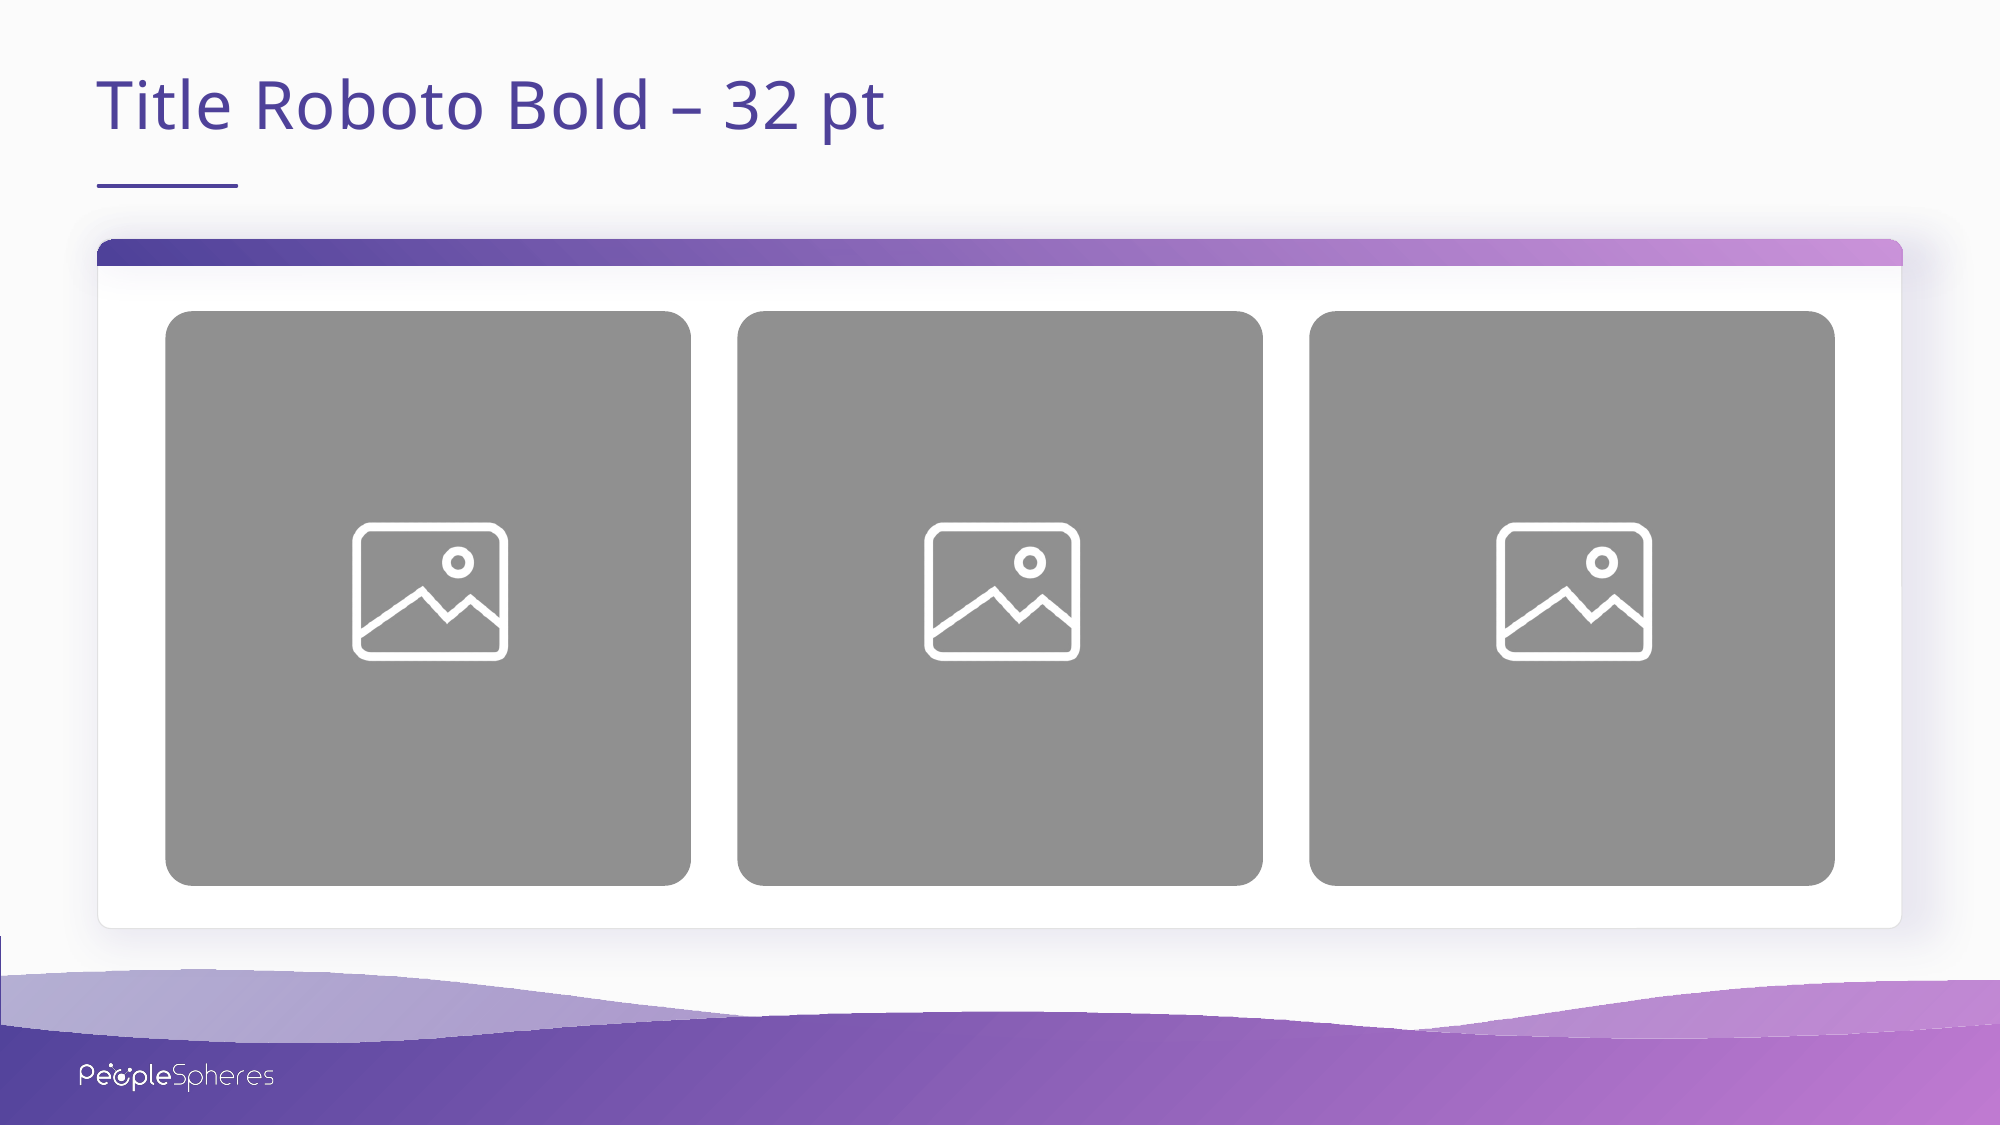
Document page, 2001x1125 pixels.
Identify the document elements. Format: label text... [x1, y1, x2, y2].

text_box [97, 266, 1902, 929]
text_box [97, 239, 1903, 266]
title Title Roboto Bold – 32 pt [96, 71, 1595, 157]
picture [1309, 311, 1835, 886]
picture [79, 1063, 274, 1093]
picture [737, 311, 1263, 886]
picture [165, 311, 691, 886]
